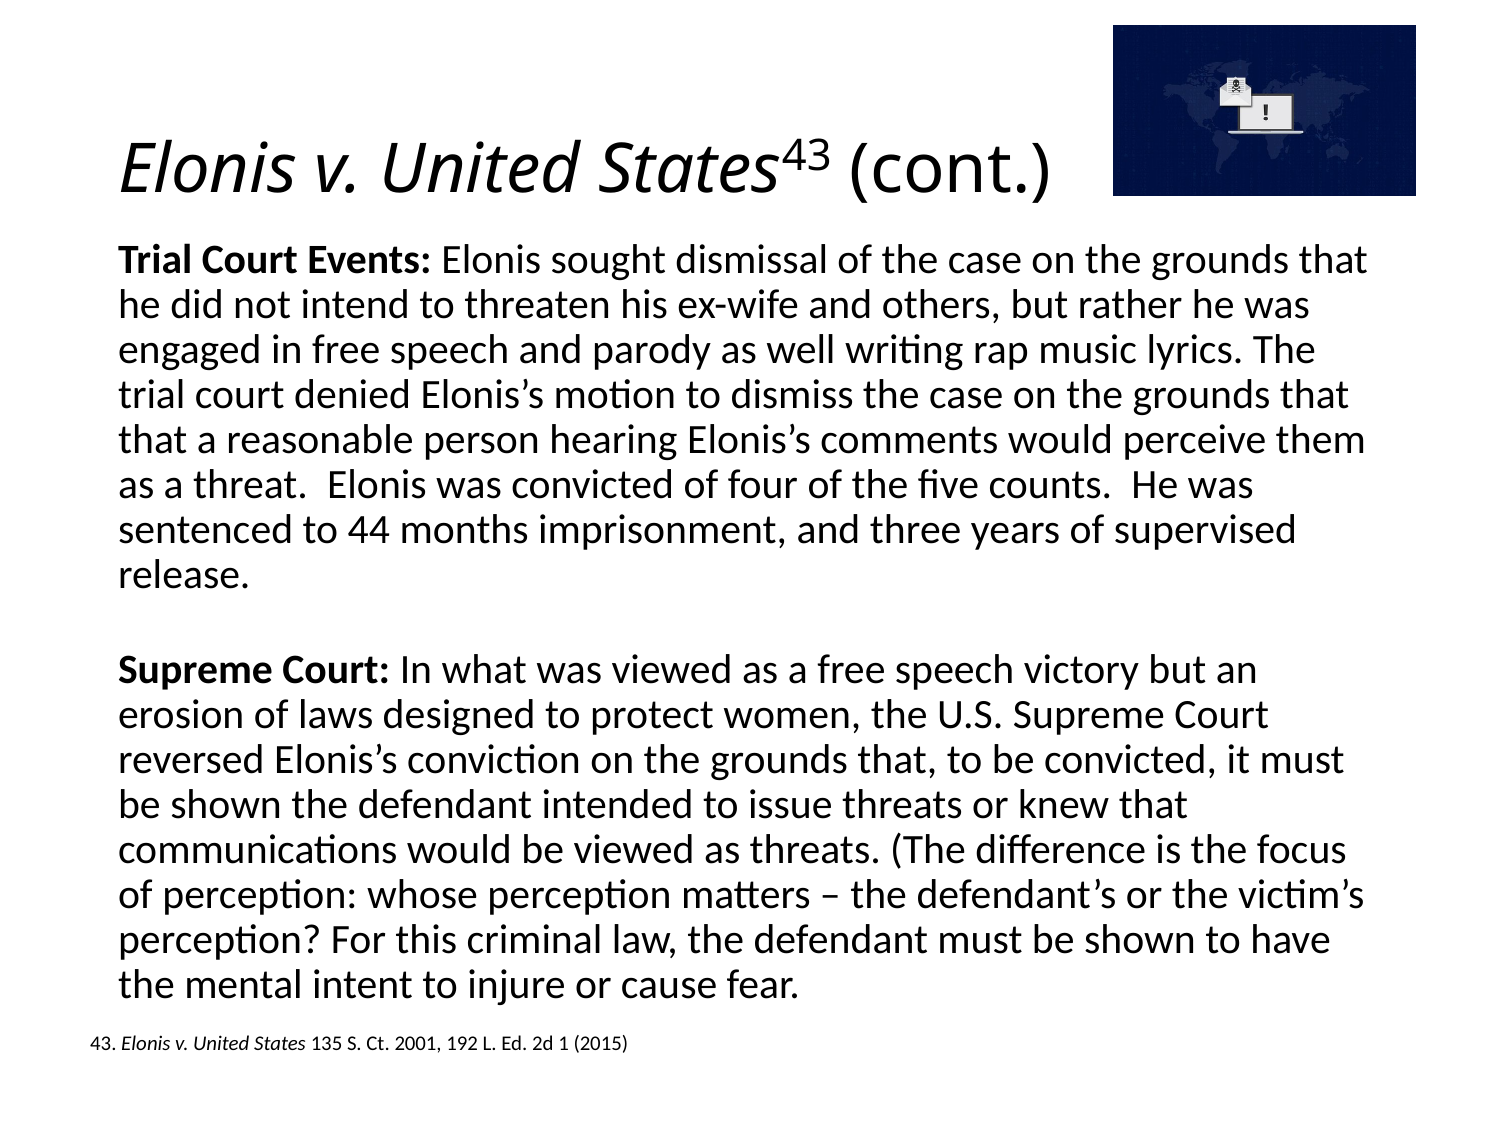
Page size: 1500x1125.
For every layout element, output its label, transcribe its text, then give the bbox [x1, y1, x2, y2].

title Elonis v. United States43 (cont.) [102, 59, 1398, 229]
list Trial Court Events: Elonis sought dismissal of the case on the grounds that he did not intend to threaten his ex-wife and others, but rather he was engaged in free speech and parody as well writing rap music lyrics. The trial court denied Elonis’s motion to dismiss the case on the grounds that that a reasonable person hearing Elonis’s comments would perceive them as a threat. Elonis was convicted of four of the five counts. He was sentenced to 44 months imprisonment, and three years of supervised release. Supreme Court: In what was viewed as a free speech victory but an erosion of laws designed to protect women, the U.S. Supreme Court reversed Elonis’s conviction on the grounds that, to be convicted, it must be shown the defendant intended to issue threats or knew that communications would be viewed as threats. (The difference is the focus of perception: whose perception matters – the defendant’s or the victim’s perception? For this criminal law, the defendant must be shown to have the mental intent to injure or cause fear. [102, 229, 1398, 1014]
picture [1113, 25, 1416, 196]
text_box 43. Elonis v. United States 135 S. Ct. 2001, 192 L. Ed. 2d 1 (2015) [75, 1022, 1385, 1062]
